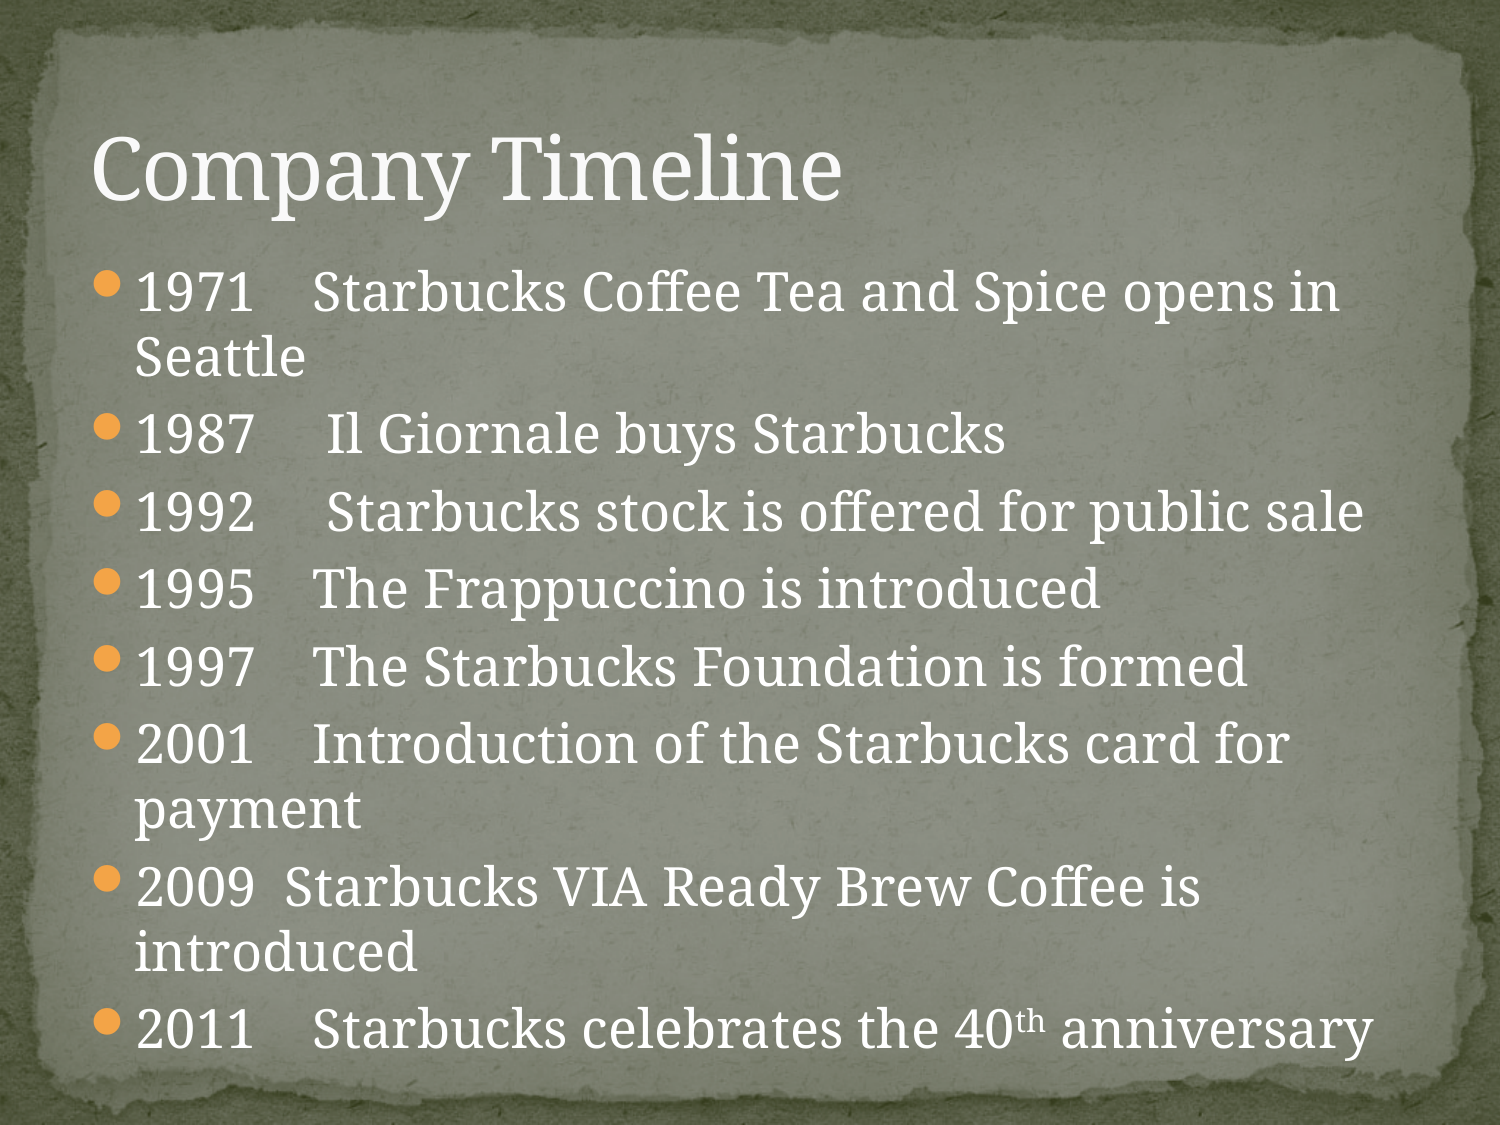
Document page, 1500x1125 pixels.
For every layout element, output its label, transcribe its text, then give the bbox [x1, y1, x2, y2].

list 1971 Starbucks Coffee Tea and Spice opens in Seattle 1987 Il Giornale buys Starbucks 1992 Starbucks stock is offered for public sale 1995 The Frappuccino is introduced 1997 The Starbucks Foundation is formed 2001 Introduction of the Starbucks card for payment 2009 Starbucks VIA Ready Brew Coffee is introduced 2011 Starbucks celebrates the 40th anniversary [75, 249, 1425, 1000]
title Company Timeline [74, 24, 1425, 225]
